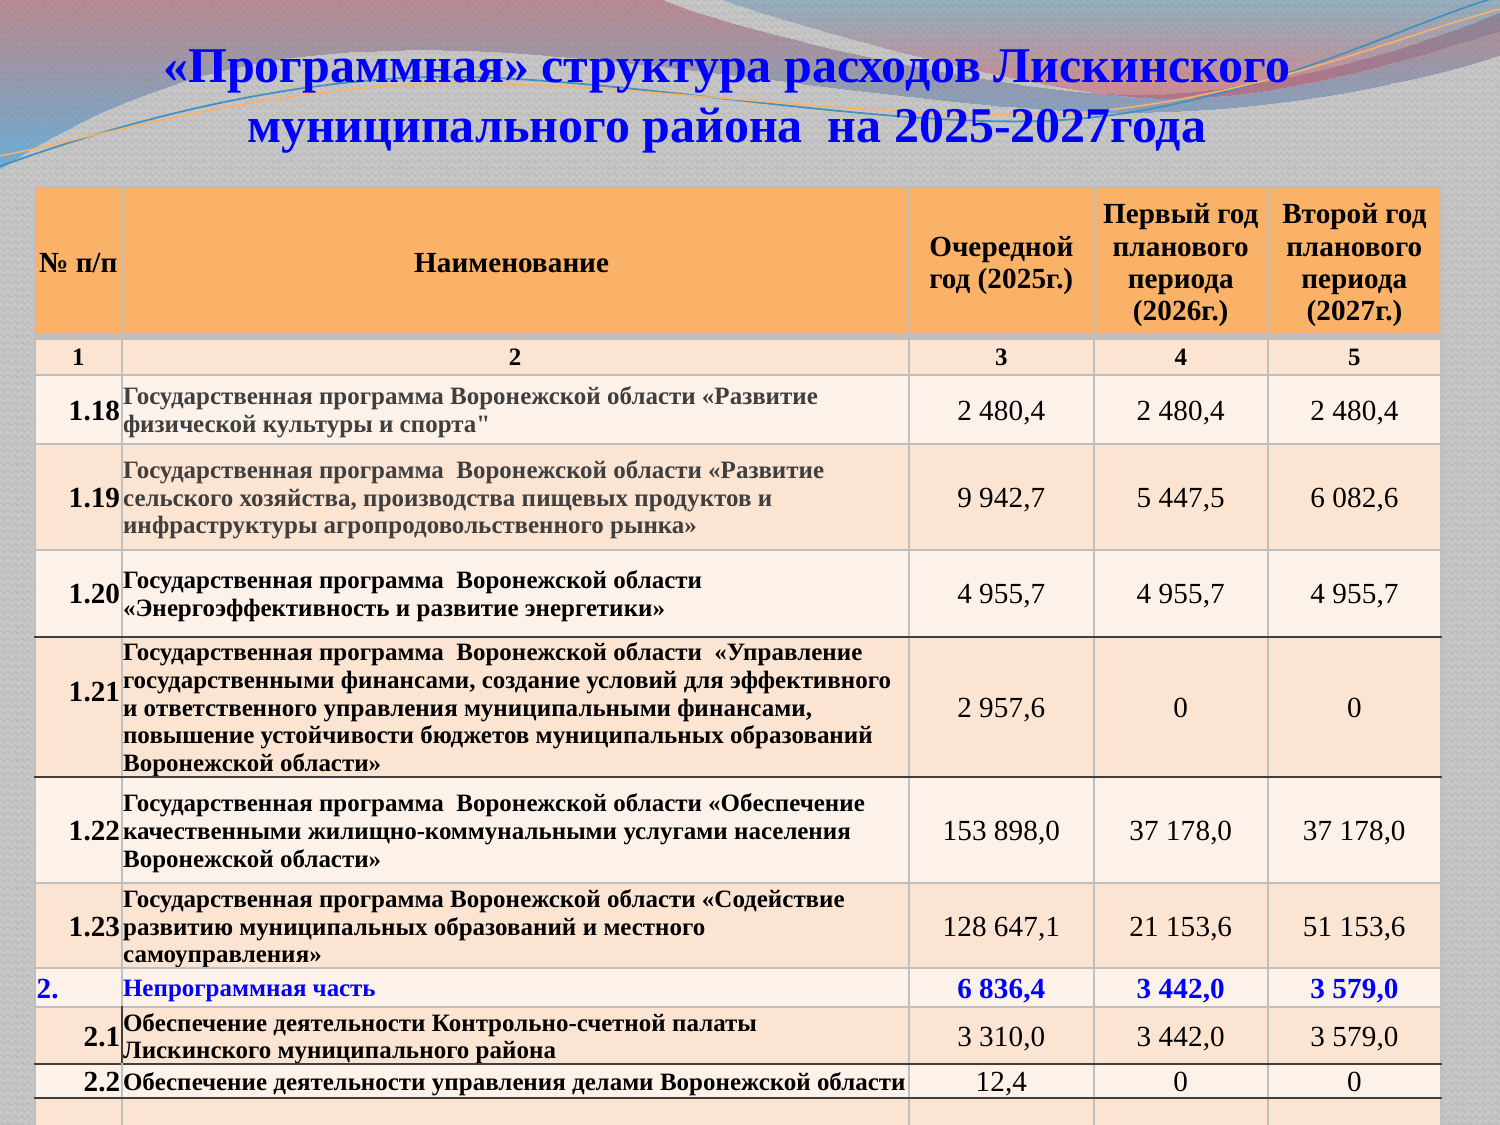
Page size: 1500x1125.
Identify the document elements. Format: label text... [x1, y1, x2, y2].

table_cell 9 942,7 [910, 445, 1093, 549]
table_cell 3 [910, 340, 1093, 374]
table_cell 4 955,7 [1095, 551, 1267, 636]
table_header Первый год планового периода (2026г.) [1095, 187, 1267, 334]
table_cell 1.23 [36, 884, 121, 967]
table_cell 2 480,4 [910, 376, 1093, 443]
table_cell 3 579,0 [1269, 1008, 1440, 1063]
table_cell 5 [1269, 340, 1440, 374]
table_cell Непрограммная часть [123, 969, 908, 1006]
table_cell 1.20 [36, 551, 121, 636]
table_cell Обеспечение деятельности Контрольно-счетной палаты Лискинского муниципального района [123, 1008, 908, 1063]
table_header Второй год планового периода (2027г.) [1269, 187, 1440, 334]
table_cell [910, 1099, 1093, 1125]
table_cell 4 [1095, 340, 1267, 374]
table_header Наименование [123, 187, 908, 334]
table_cell 2.2 [36, 1065, 121, 1097]
table_cell 3 310,0 [910, 1008, 1093, 1063]
table_cell 51 153,6 [1269, 884, 1440, 967]
table_cell 0 [1095, 638, 1267, 776]
table_cell 2 480,4 [1095, 376, 1267, 443]
table_cell Государственная программа Воронежской области «Содействие развитию муниципальных образований и местного самоуправления» [123, 884, 908, 967]
table_cell 37 178,0 [1095, 778, 1267, 882]
table_cell 0 [1269, 1065, 1440, 1097]
table_cell 1.21 [36, 638, 121, 776]
table_cell 2.1 [36, 1008, 121, 1063]
table_cell 3 442,0 [1095, 1008, 1267, 1063]
table_cell 1.19 [36, 445, 121, 549]
table_cell 153 898,0 [910, 778, 1093, 882]
table_cell 1.18 [36, 376, 121, 443]
table_cell 6 082,6 [1269, 445, 1440, 549]
table_cell 5 447,5 [1095, 445, 1267, 549]
table_cell Обеспечение деятельности управления делами Воронежской области [123, 1065, 908, 1097]
table_cell 21 153,6 [1095, 884, 1267, 967]
table_cell [123, 1099, 908, 1125]
title «Программная» структура расходов Лискинского муниципального района на 2025-2027года [35, 35, 1418, 153]
table_cell 1.22 [36, 778, 121, 882]
table_cell 1 [36, 340, 121, 374]
table_cell [1269, 1099, 1440, 1125]
table_cell 2. [36, 969, 121, 1006]
table_cell 2 957,6 [910, 638, 1093, 776]
table_cell 4 955,7 [1269, 551, 1440, 636]
table_header Очередной год (2025г.) [910, 187, 1093, 334]
table_cell 3 442,0 [1095, 969, 1267, 1006]
table_cell 2 [123, 340, 908, 374]
table_cell Государственная программа Воронежской области «Обеспечение качественными жилищно-коммунальными услугами населения Воронежской области» [123, 778, 908, 882]
table_cell 3 579,0 [1269, 969, 1440, 1006]
table_cell 6 836,4 [910, 969, 1093, 1006]
table_cell Государственная программа Воронежской области «Энергоэффективность и развитие энергетики» [123, 551, 908, 636]
table_cell 2 480,4 [1269, 376, 1440, 443]
table_cell 128 647,1 [910, 884, 1093, 967]
table_cell Государственная программа Воронежской области «Развитие физической культуры и спорта" [123, 376, 908, 443]
table_cell 0 [1095, 1065, 1267, 1097]
table_cell 37 178,0 [1269, 778, 1440, 882]
table_cell 4 955,7 [910, 551, 1093, 636]
table_cell Государственная программа Воронежской области «Управление государственными финансами, создание условий для эффективного и ответственного управления муниципальными финансами, повышение устойчивости бюджетов муниципальных образований Воронежской области» [123, 638, 908, 776]
table_header № п/п [36, 187, 121, 334]
table_cell 12,4 [910, 1065, 1093, 1097]
table_cell [1095, 1099, 1267, 1125]
table_cell 0 [1269, 638, 1440, 776]
table_cell Государственная программа Воронежской области «Развитие сельского хозяйства, производства пищевых продуктов и инфраструктуры агропродовольственного рынка» [123, 445, 908, 549]
table_cell [36, 1099, 121, 1125]
